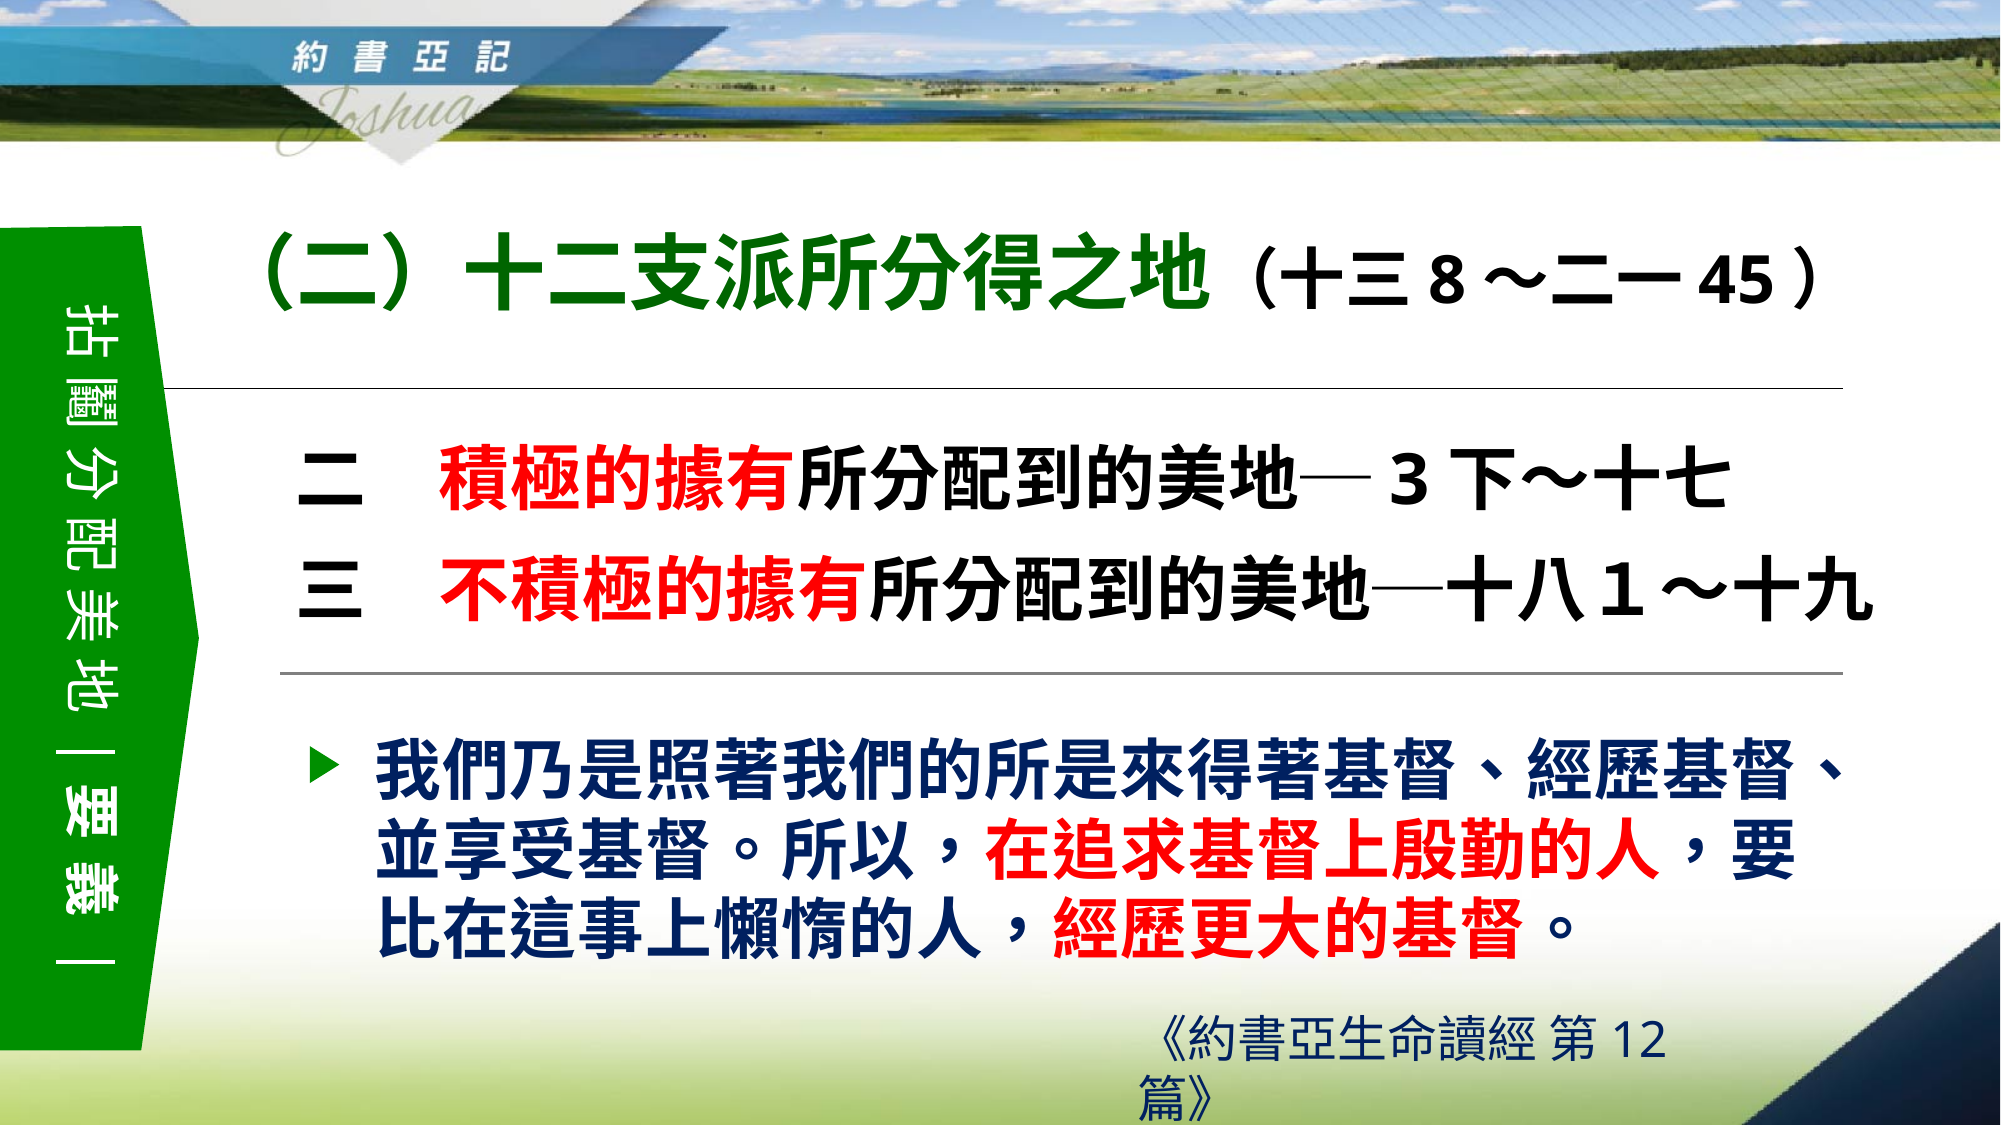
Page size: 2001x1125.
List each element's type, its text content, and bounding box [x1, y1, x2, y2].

text_box 我們乃是照著我們的所是來得著基督、經歷基督、並享受基督。所以，在追求基督上殷勤的人，要比在這事上懶惰的人，經歷更大的基督。 [359, 720, 1843, 975]
text_box [308, 744, 342, 785]
text_box [0, 224, 200, 1052]
text_box 拈鬮分配美地 要義 [36, 288, 135, 1013]
text_box 《約書亞生命讀經 第12篇》 [1122, 1000, 1750, 1125]
text_box 二 積極的據有所分配到的美地─3下～十七 三 不積極的據有所分配到的美地─十八１～十九 [280, 437, 2000, 637]
picture [0, 0, 2001, 1125]
text_box （二）十二支派所分得之地（十三8～二一45） [198, 213, 1883, 328]
